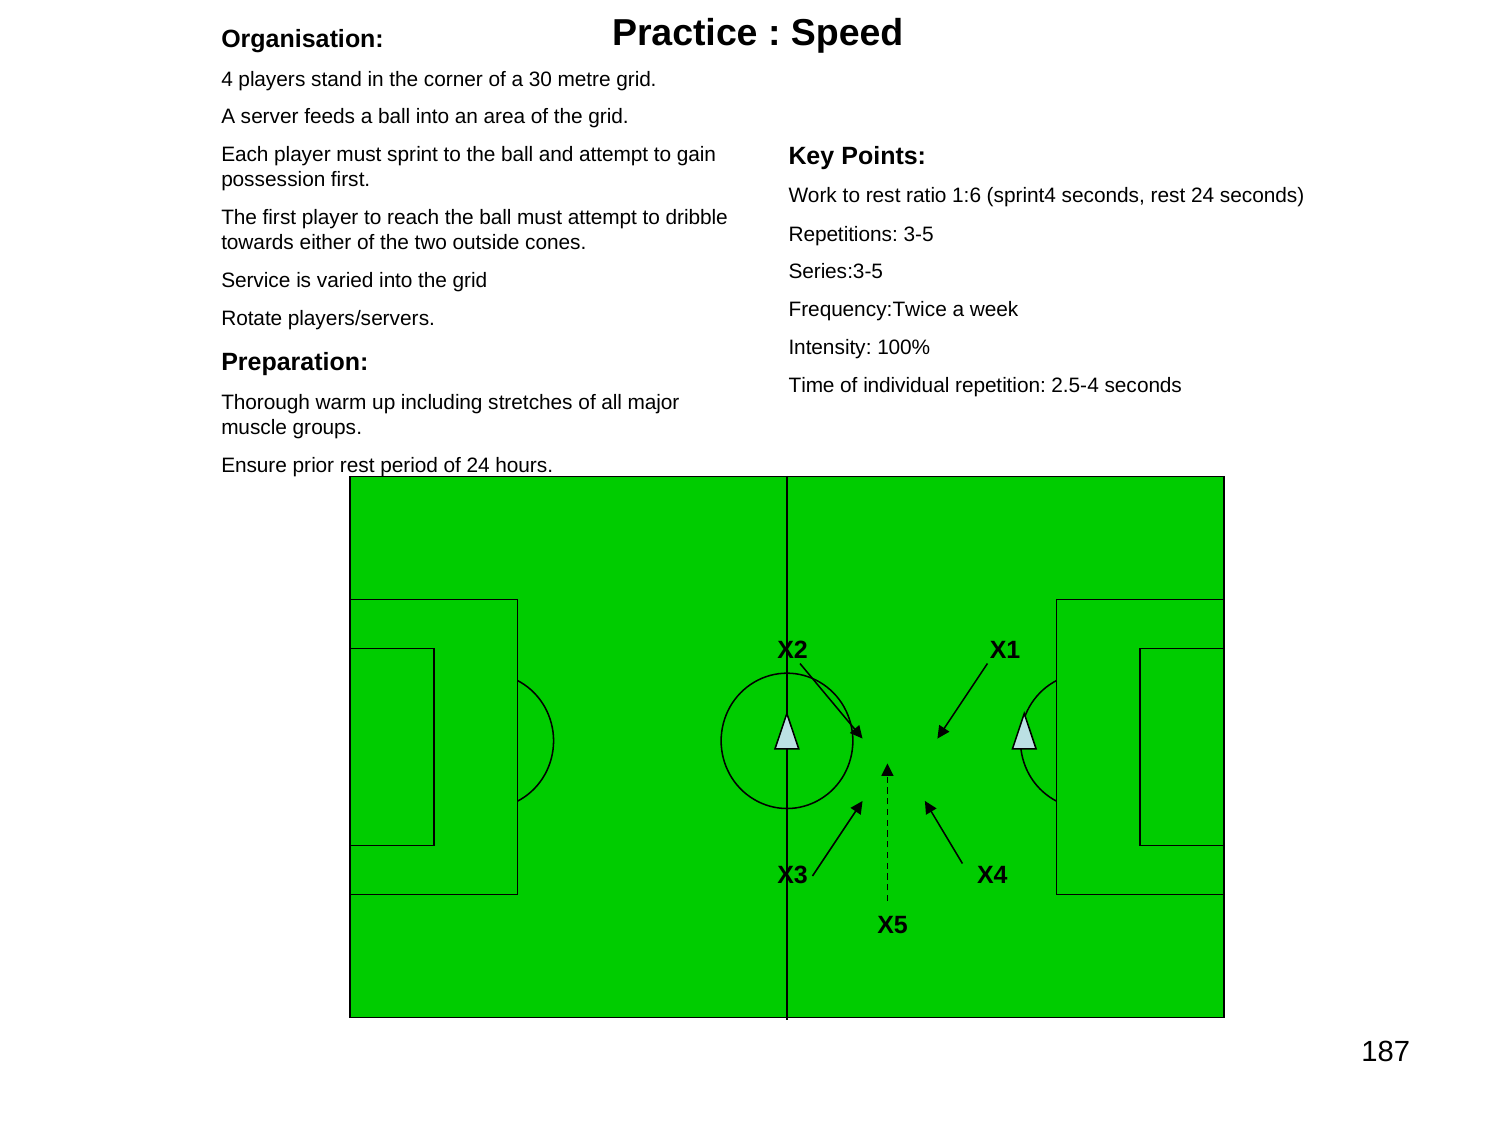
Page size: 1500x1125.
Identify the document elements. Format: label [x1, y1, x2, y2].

text_box [1074, 1024, 1425, 1103]
text_box [206, 0, 1388, 1020]
